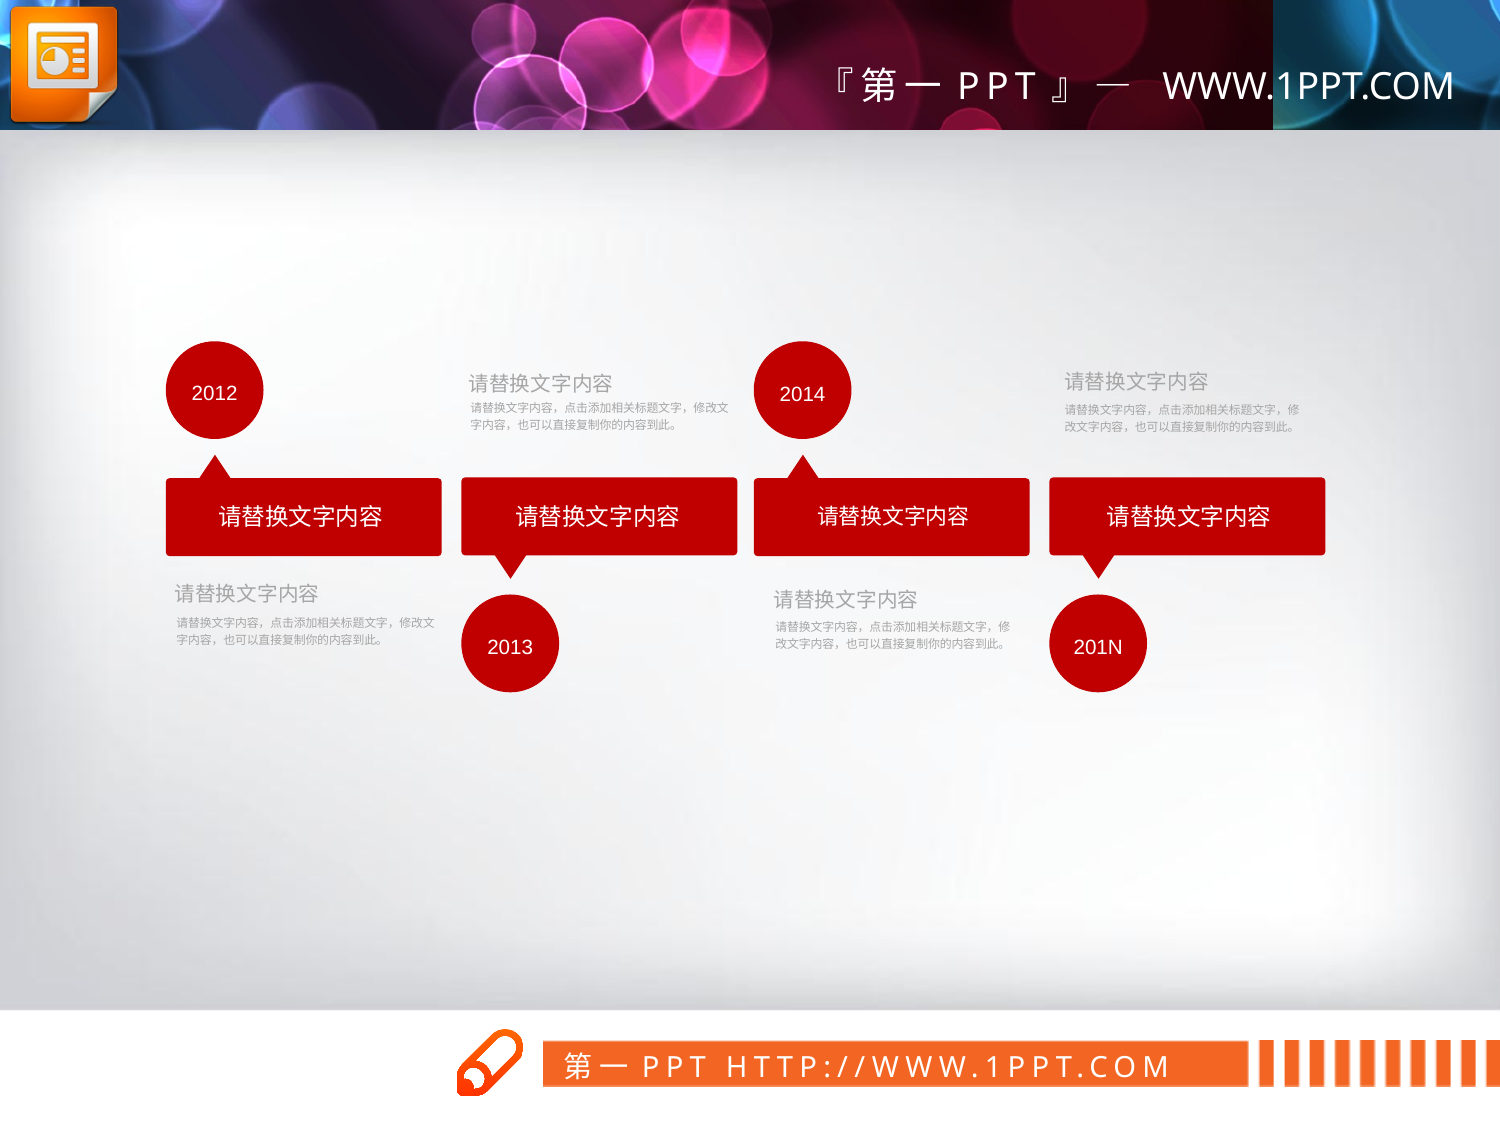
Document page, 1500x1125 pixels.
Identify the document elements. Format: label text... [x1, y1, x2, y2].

text_box [461, 477, 738, 579]
text_box 请替换文字内容 [202, 501, 399, 531]
text_box [1049, 477, 1326, 579]
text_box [165, 340, 264, 440]
text_box 请替换文字内容 [1064, 368, 1308, 394]
text_box 请替换文字内容，点击添加相关标题文字，修改文字内容，也可以直接复制你的内容到此。 [775, 617, 1019, 652]
text_box 请替换文字内容 [795, 502, 991, 530]
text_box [1049, 594, 1148, 693]
picture [543, 1040, 1500, 1087]
text_box 请替换文字内容 [500, 501, 696, 531]
text_box 请替换文字内容，点击添加相关标题文字，修改文字内容，也可以直接复制你的内容到此。 [176, 612, 439, 647]
text_box 请替换文字内容 [468, 370, 618, 396]
text_box 请替换文字内容 [773, 586, 923, 612]
text_box [165, 454, 442, 557]
text_box 请替换文字内容，点击添加相关标题文字，修改文字内容，也可以直接复制你的内容到此。 [470, 397, 733, 433]
text_box 请替换文字内容，点击添加相关标题文字，修改文字内容，也可以直接复制你的内容到此。 [1064, 399, 1309, 434]
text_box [753, 340, 852, 440]
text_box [461, 594, 560, 693]
text_box [753, 454, 1030, 557]
picture [0, 0, 1500, 1012]
text_box 请替换文字内容 [174, 581, 324, 607]
text_box 请替换文字内容 [1091, 501, 1287, 531]
